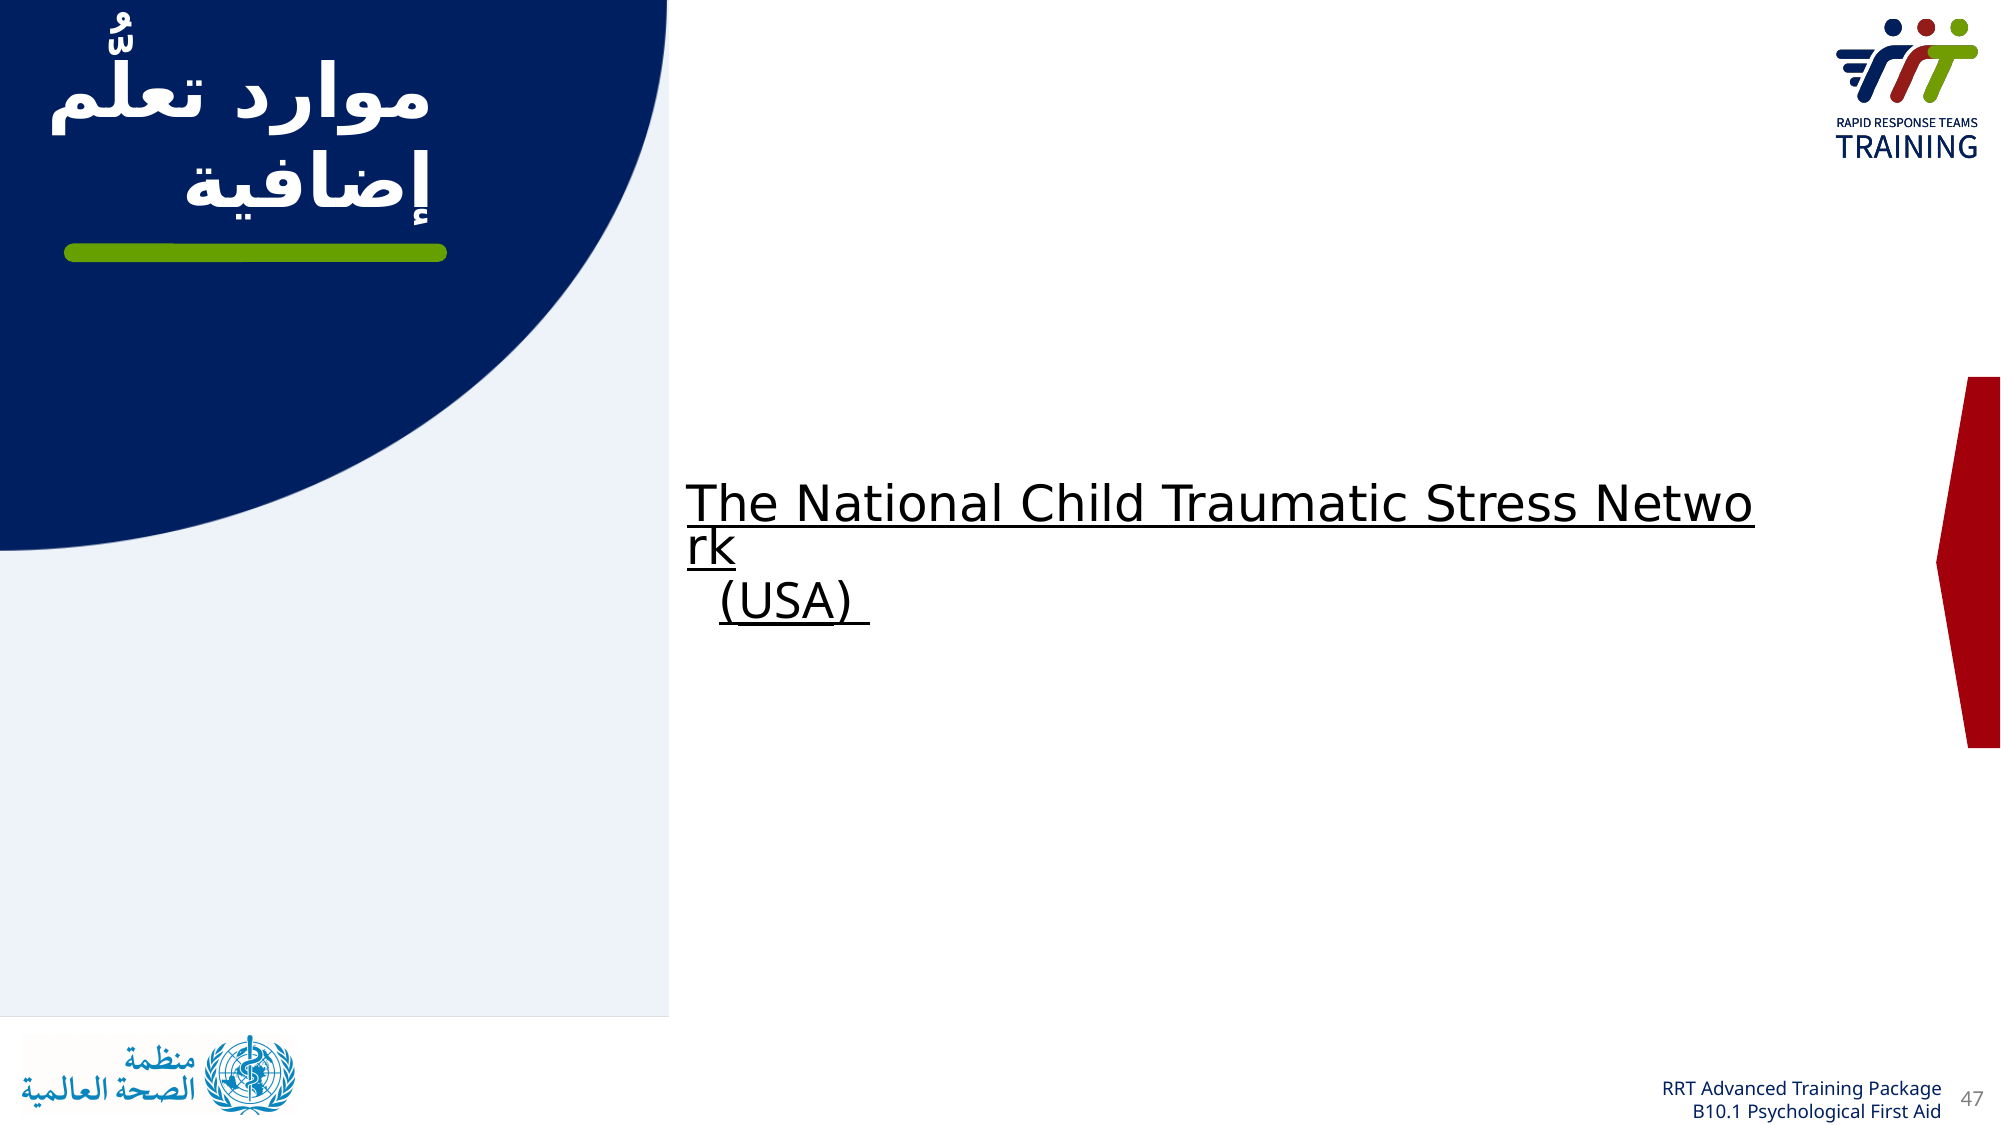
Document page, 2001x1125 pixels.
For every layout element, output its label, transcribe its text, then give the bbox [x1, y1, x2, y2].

text_box موارد تعلُّم إضافية [0, 34, 442, 230]
picture [0, 0, 669, 1018]
picture [252, 1050, 258, 1059]
list The National Child Traumatic Stress Network (USA) [710, 490, 1813, 635]
picture [22, 1035, 295, 1115]
picture [1835, 19, 1978, 167]
